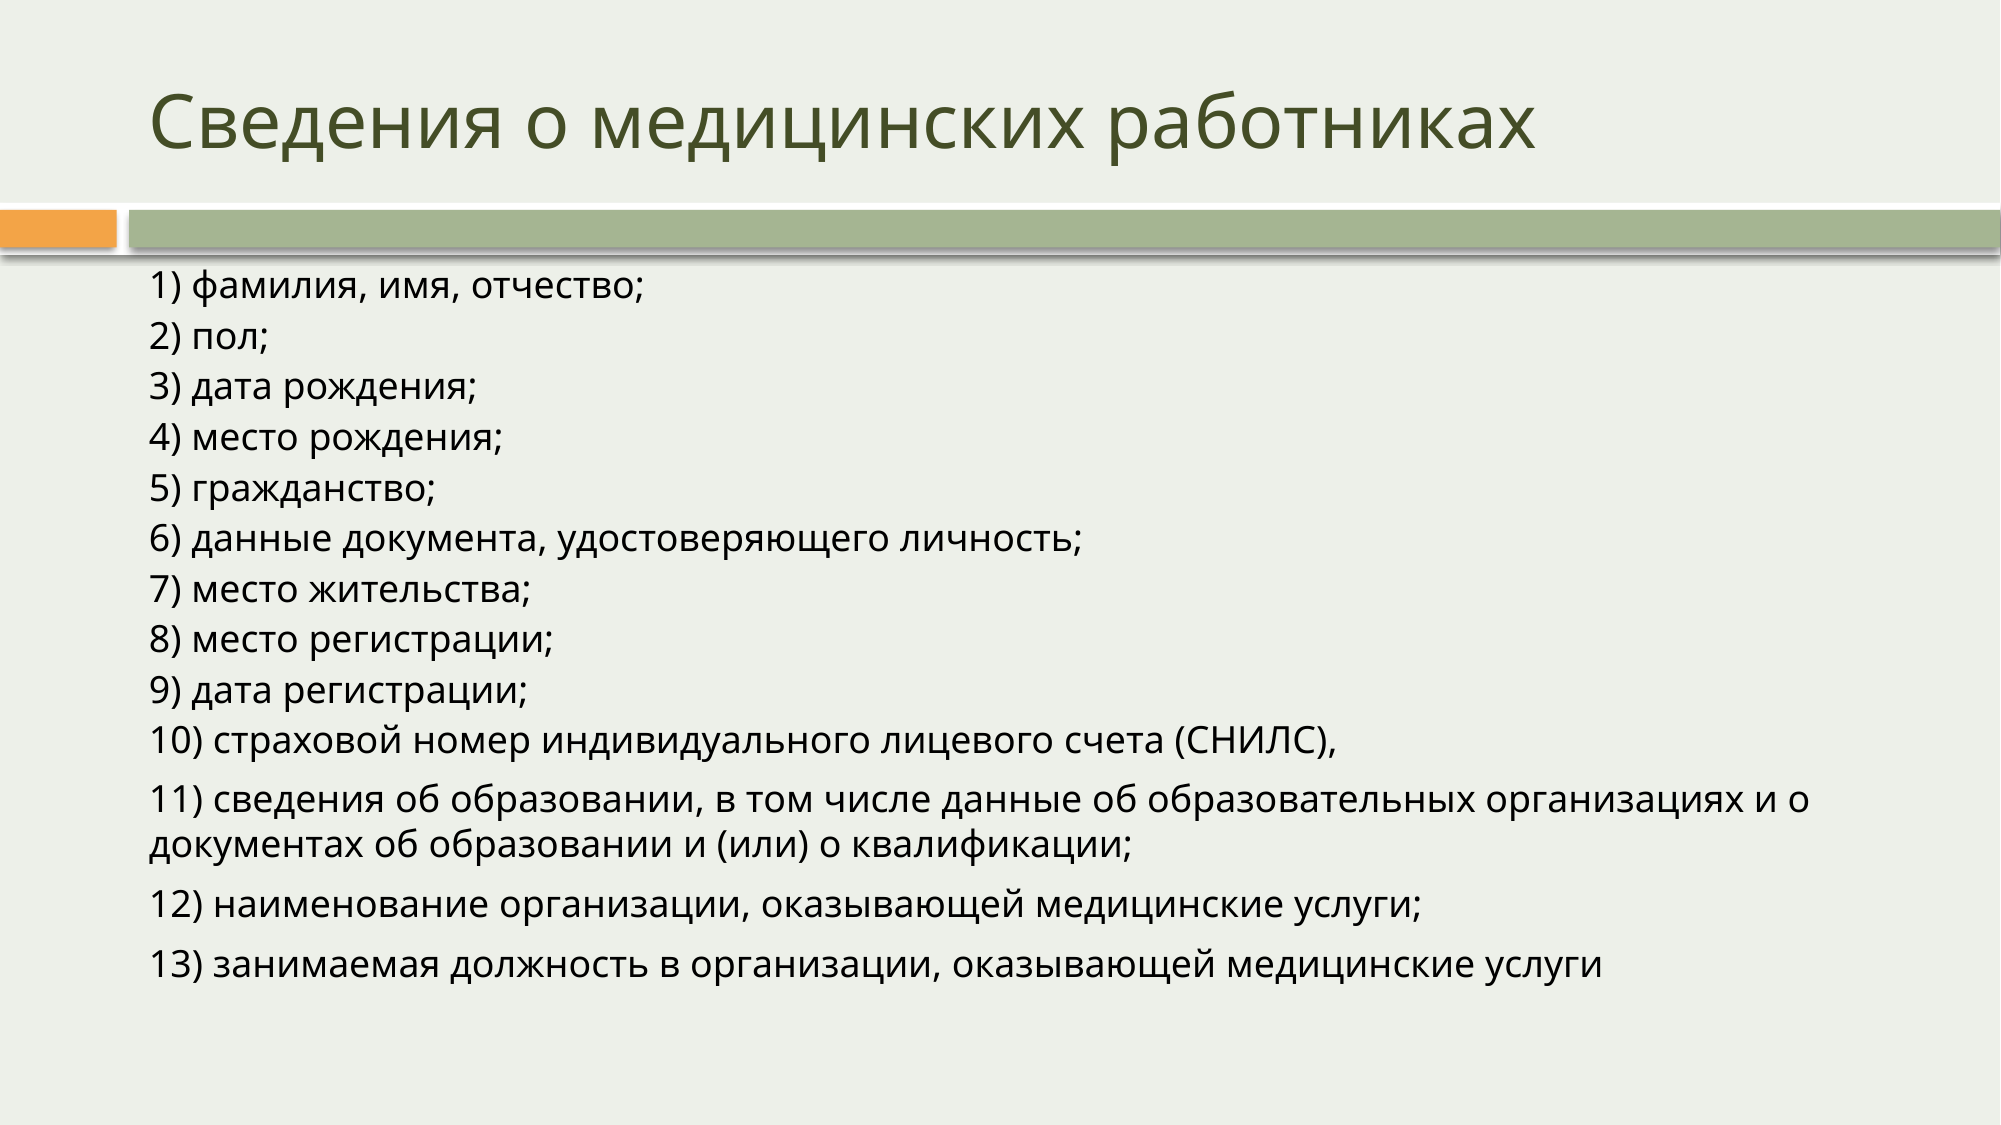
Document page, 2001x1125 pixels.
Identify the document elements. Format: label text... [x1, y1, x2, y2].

list 1) фамилия, имя, отчество; 2) пол; 3) дата рождения; 4) место рождения; 5) гражданство; 6) данные документа, удостоверяющего личность; 7) место жительства; 8) место регистрации; 9) дата регистрации; 10) страховой номер индивидуального лицевого счета (СНИЛС), 11) сведения об образовании, в том числе данные об образовательных организациях и о документах об образовании и (или) о квалификации; 12) наименование организации, оказывающей медицинские услуги; 13) занимаемая должность в организации, оказывающей медицинские услуги [133, 262, 1863, 1050]
title Сведения о медицинских работниках [133, 37, 1918, 200]
